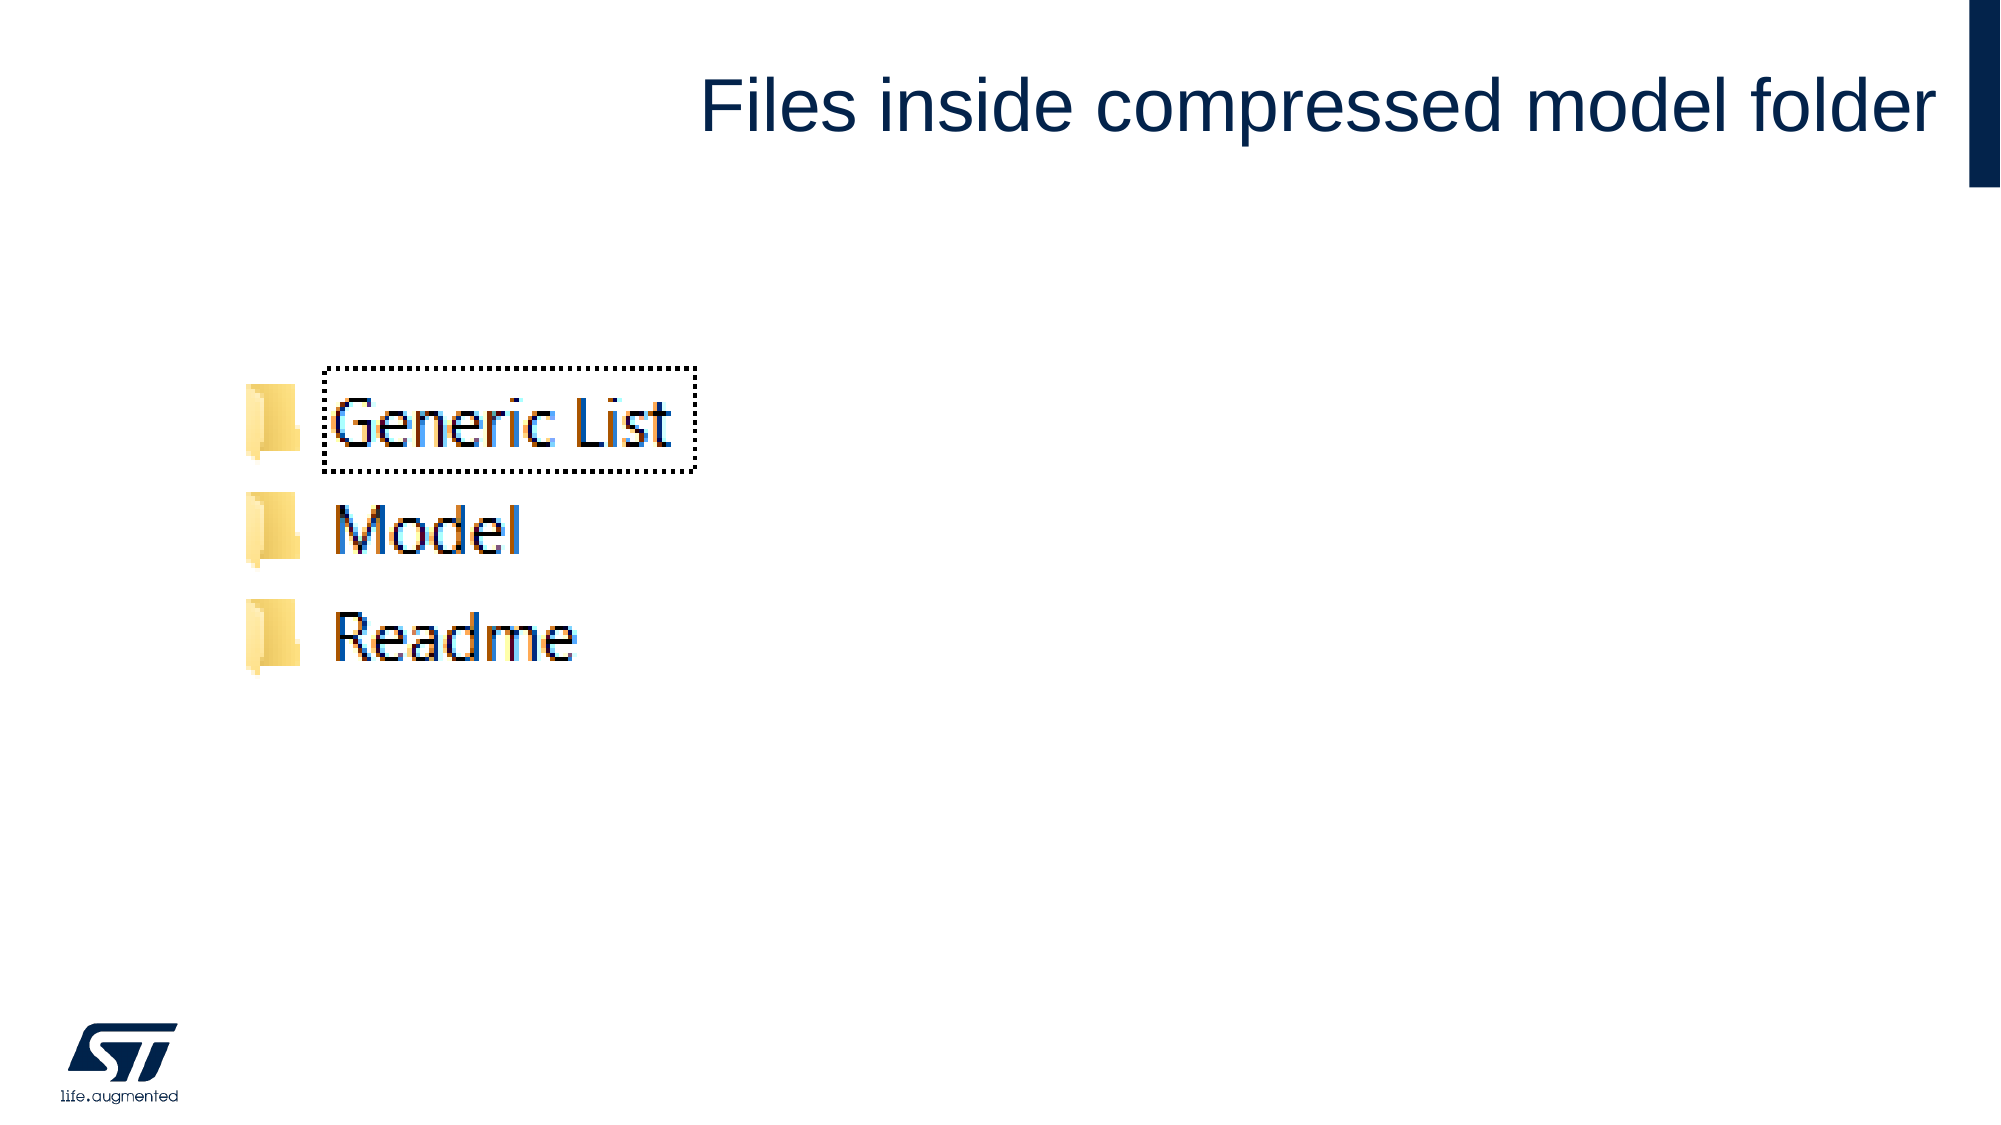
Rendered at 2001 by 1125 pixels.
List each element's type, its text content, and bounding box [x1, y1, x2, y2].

title Files inside compressed model folder [49, 0, 1954, 215]
picture [210, 349, 832, 738]
picture [37, 999, 201, 1125]
